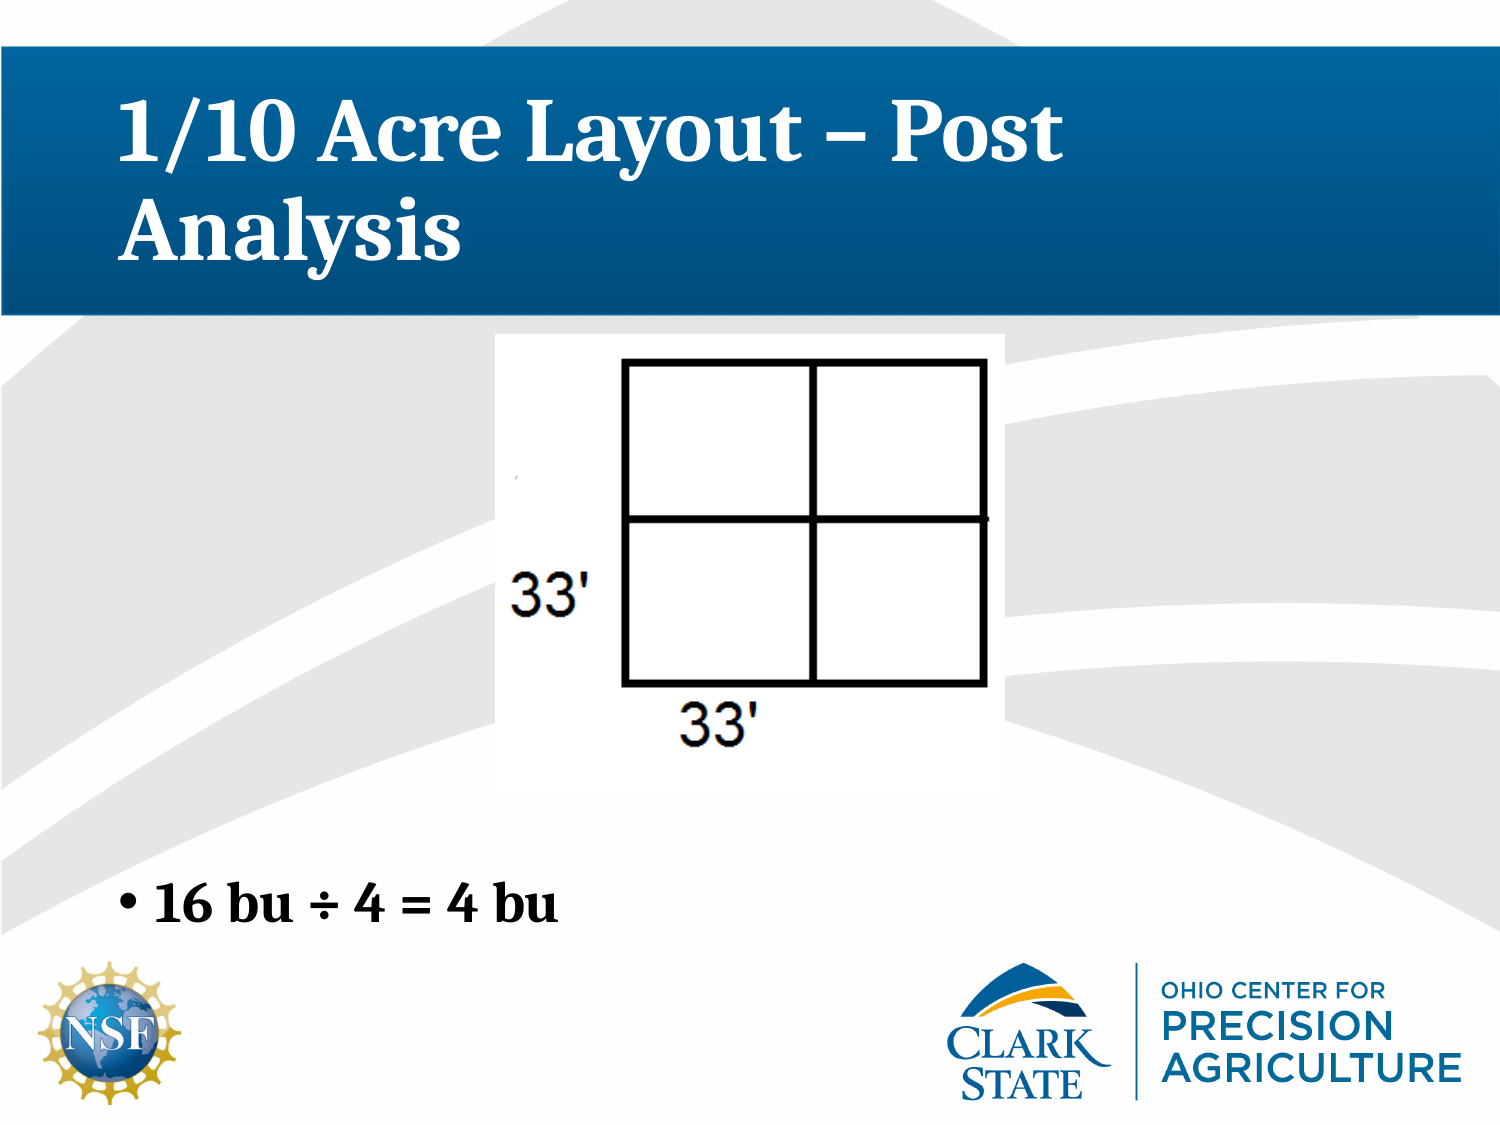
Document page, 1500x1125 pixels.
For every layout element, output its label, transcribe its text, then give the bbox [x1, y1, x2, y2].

picture [4, 49, 1500, 313]
title 1/10 Acre Layout – Post Analysis [103, 50, 1397, 313]
picture [0, 0, 1500, 1125]
list 16 bu ÷ 4 = 4 bu [103, 355, 1397, 945]
